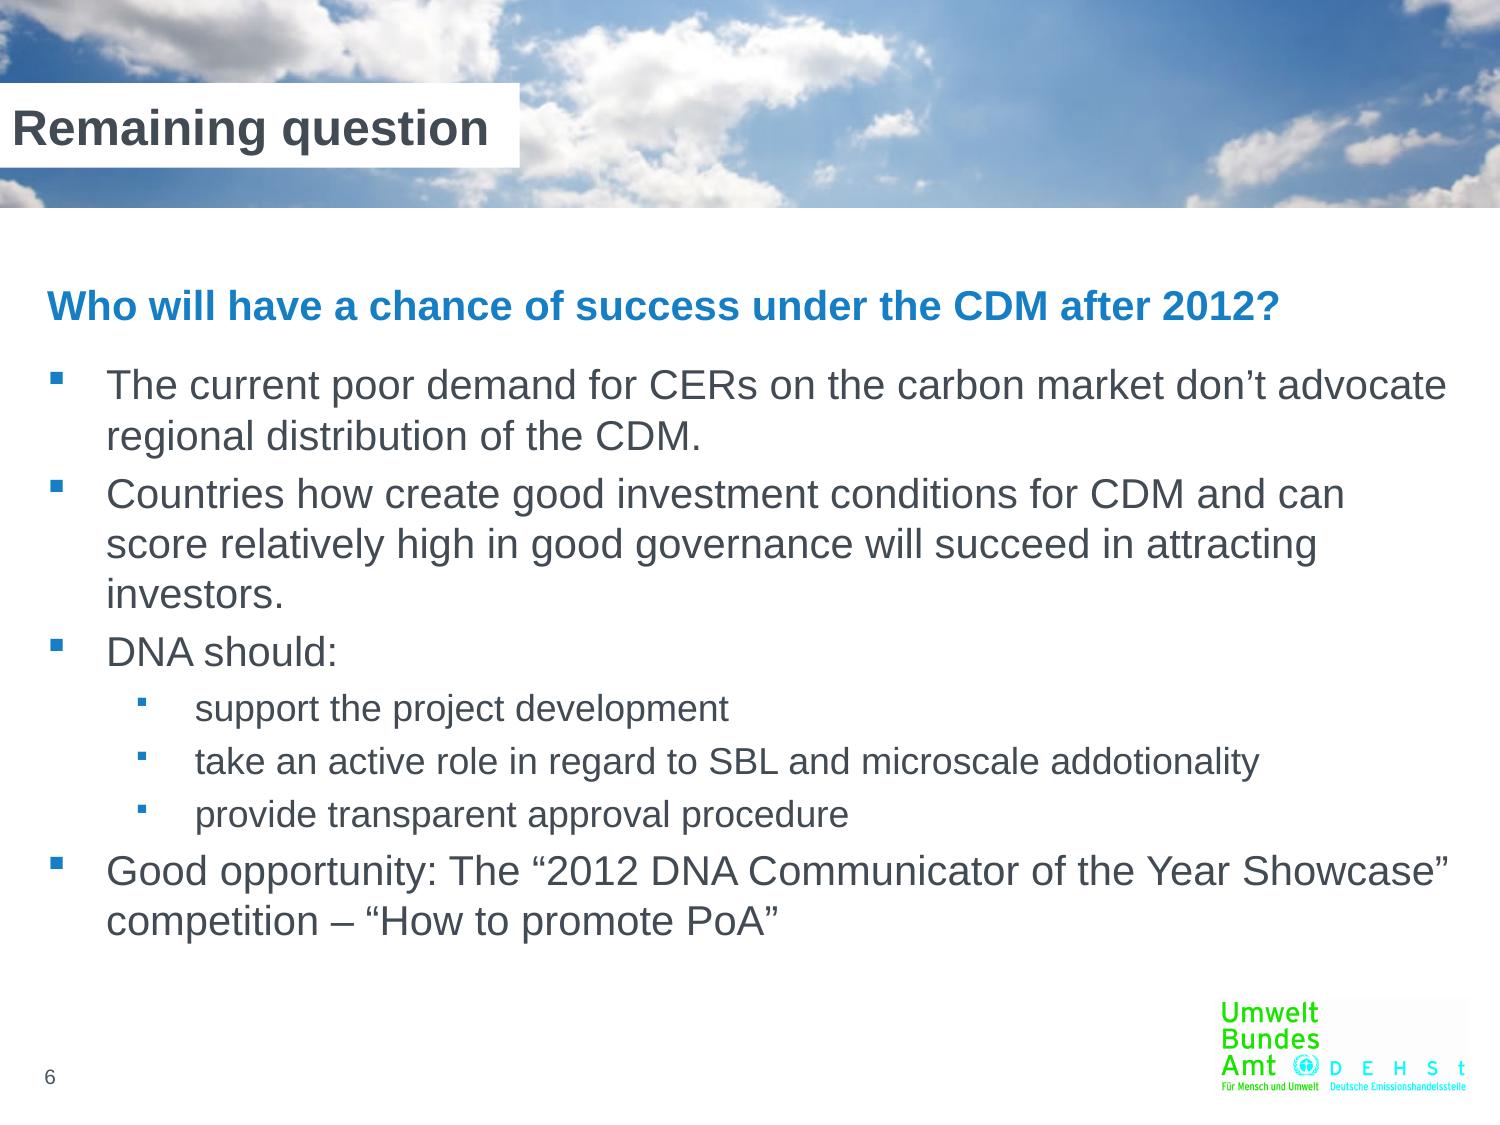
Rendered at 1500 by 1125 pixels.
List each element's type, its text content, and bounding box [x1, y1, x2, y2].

title Remaining question [0, 83, 520, 168]
slide_number 6 [29, 1057, 113, 1094]
list Who will have a chance of success under the CDM after 2012? [41, 267, 1459, 342]
picture [0, 0, 1500, 208]
list The current poor demand for CERs on the carbon market don’t advocate regional distribution of the CDM. Countries how create good investment conditions for CDM and can score relatively high in good governance will succeed in attracting investors. DNA should: support the project development take an active role in regard to SBL and microscale addotionality provide transparent approval procedure Good opportunity: The “2012 DNA Communicator of the Year Showcase” competition – “How to promote PoA” [41, 346, 1459, 976]
picture [1214, 998, 1471, 1094]
